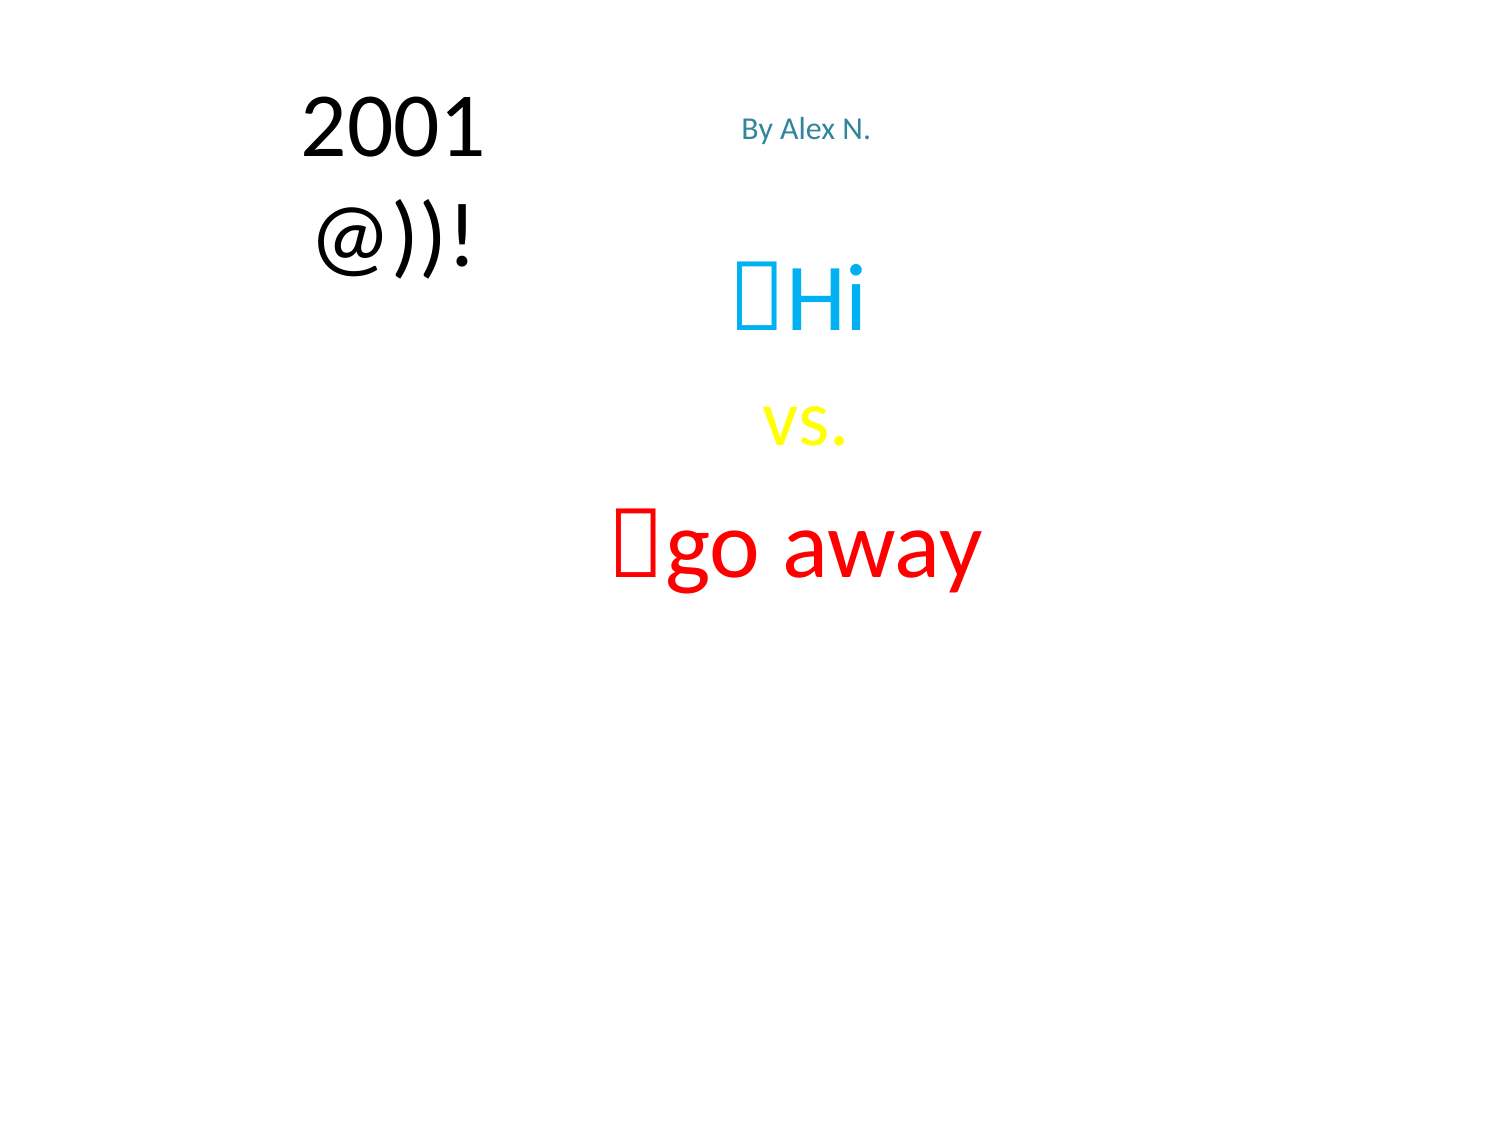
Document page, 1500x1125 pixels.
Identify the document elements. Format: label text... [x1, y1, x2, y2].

subtitle By Alex N. Hi vs. go away [187, 99, 1425, 700]
title 2001 @))! [99, 50, 688, 300]
